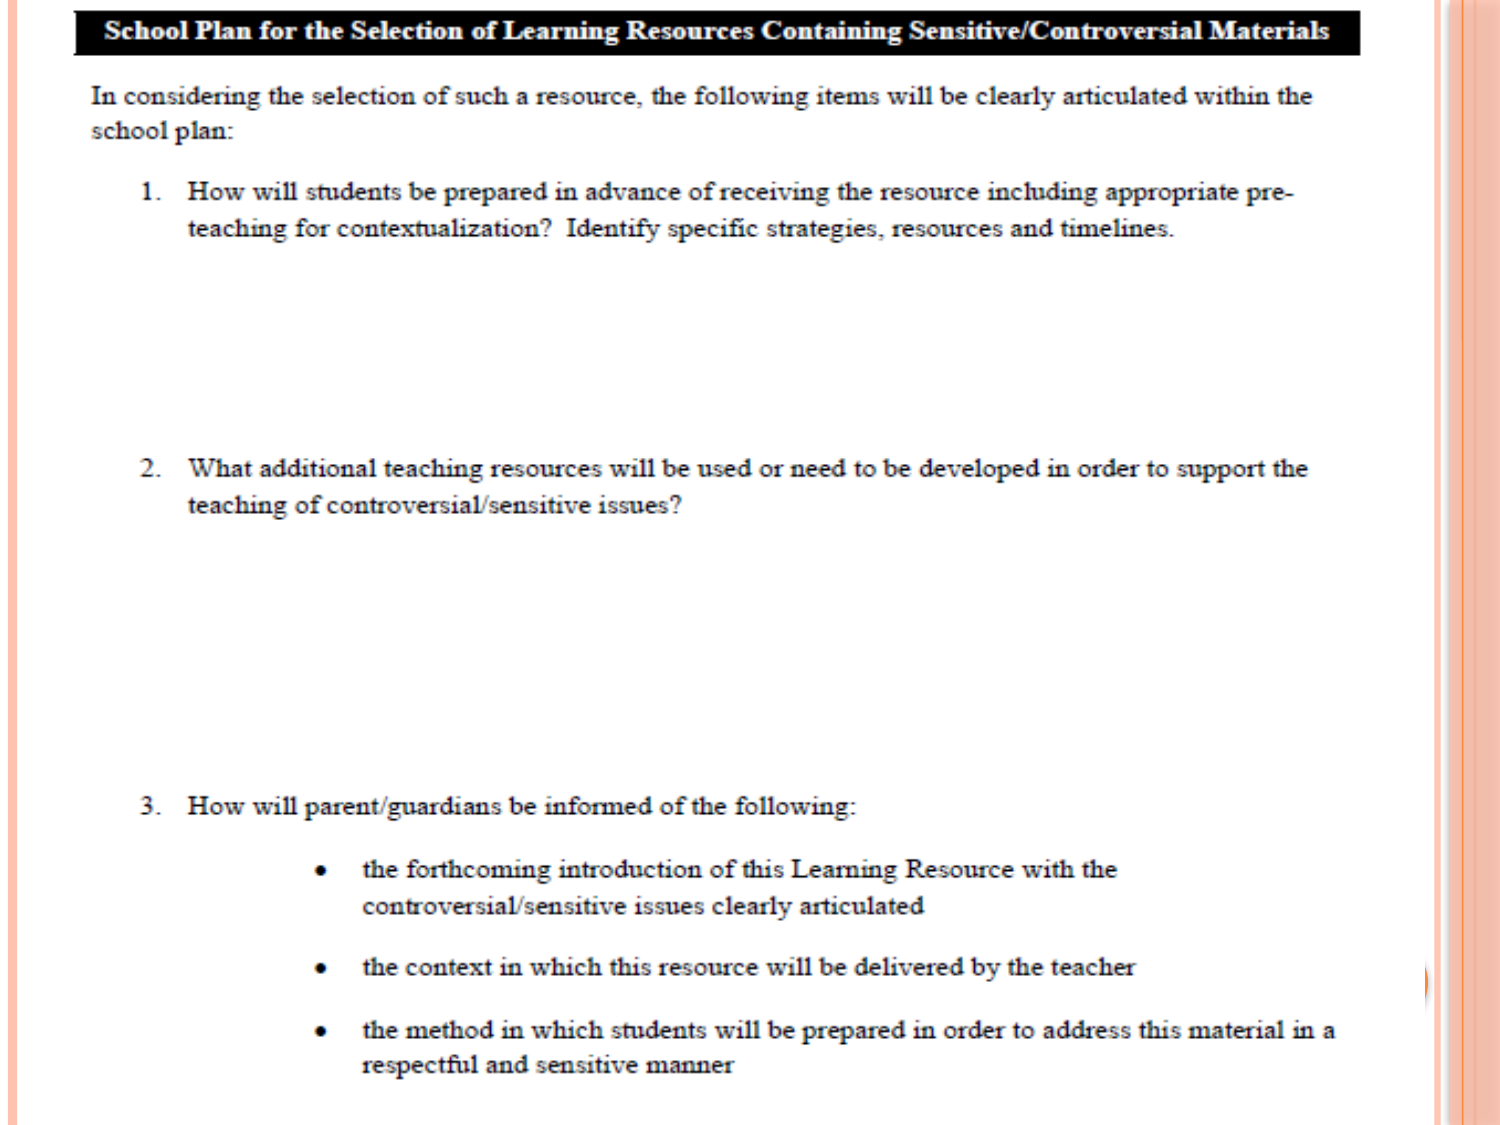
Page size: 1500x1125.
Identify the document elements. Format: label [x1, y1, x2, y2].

list [49, 0, 1426, 1103]
